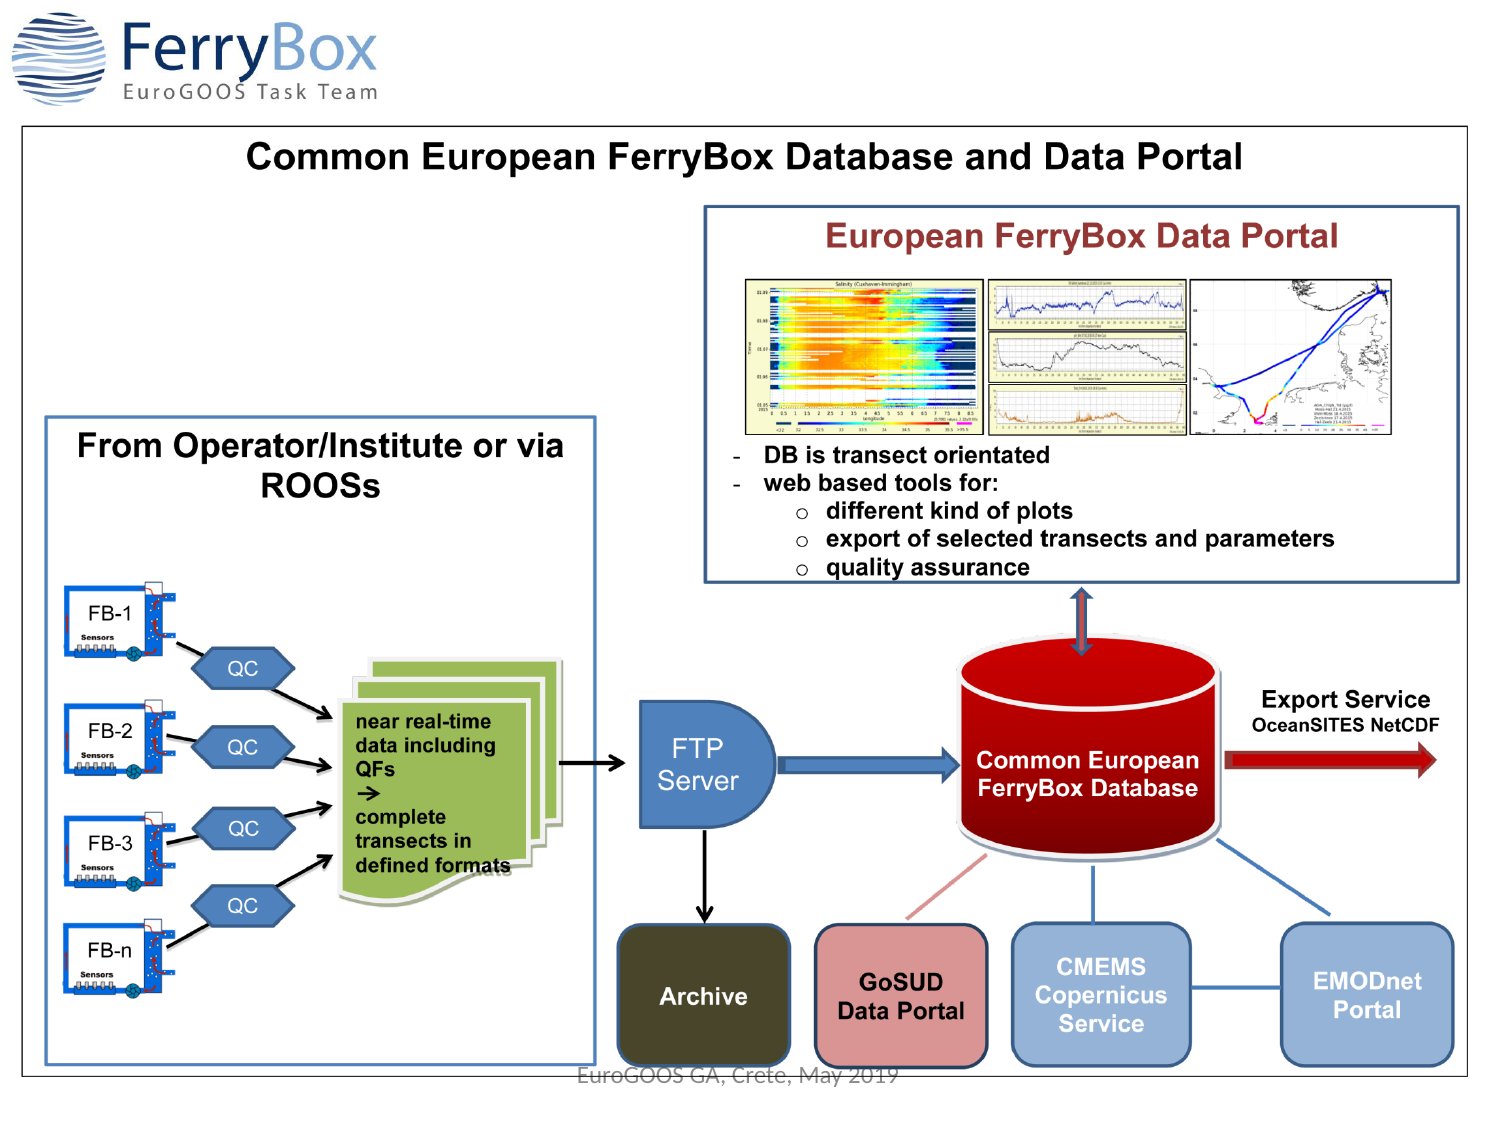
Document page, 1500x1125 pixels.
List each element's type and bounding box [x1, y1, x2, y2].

picture [17, 119, 1474, 1083]
